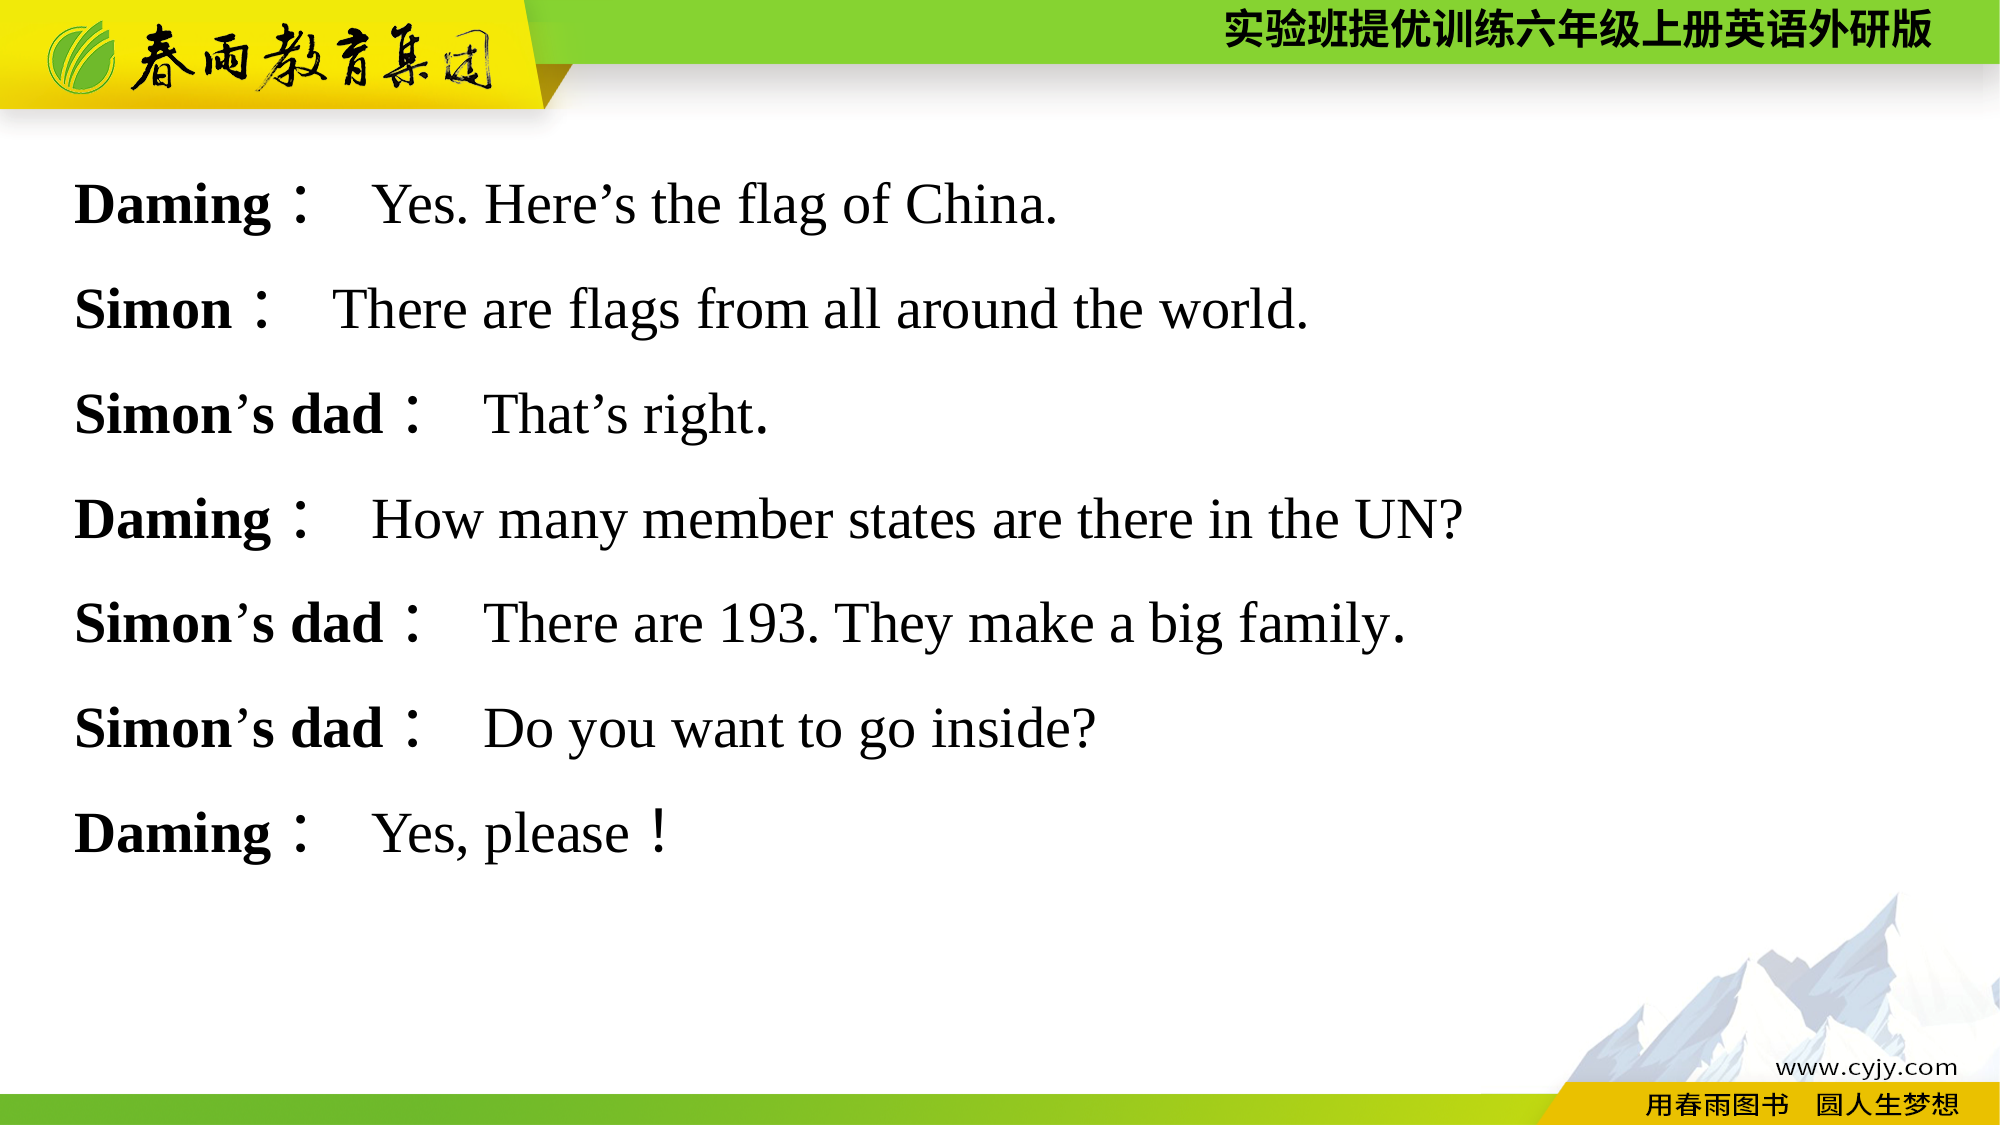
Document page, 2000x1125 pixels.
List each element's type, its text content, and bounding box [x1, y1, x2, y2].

picture [0, 0, 2000, 1125]
list Daming： Yes. Here’s the flag of China. Simon： There are flags from all around the world. Simon’s dad： That’s right. Daming： How many member states are there in the UN? Simon’s dad： There are 193. They make a big family. Simon’s dad： Do you want to go inside? Daming： Yes, please！ [59, 122, 1944, 880]
